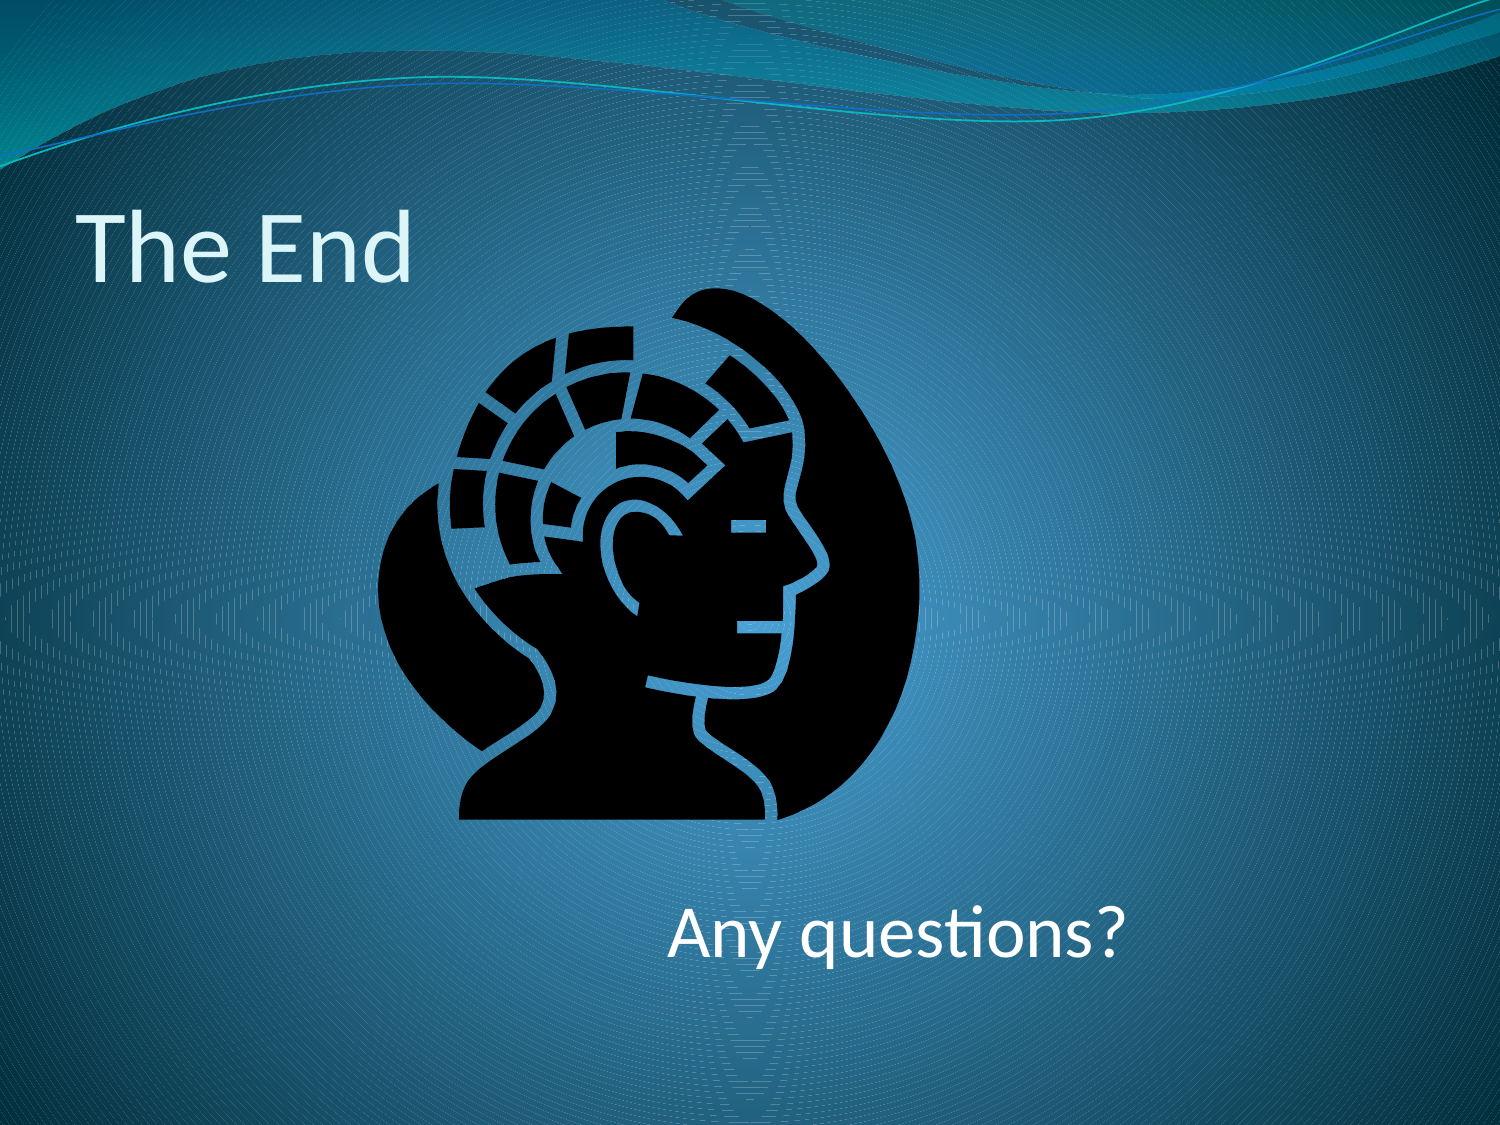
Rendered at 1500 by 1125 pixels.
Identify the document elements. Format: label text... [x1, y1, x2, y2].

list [374, 287, 923, 821]
title The End [75, 115, 1425, 303]
text_box Any questions? [652, 874, 1145, 980]
